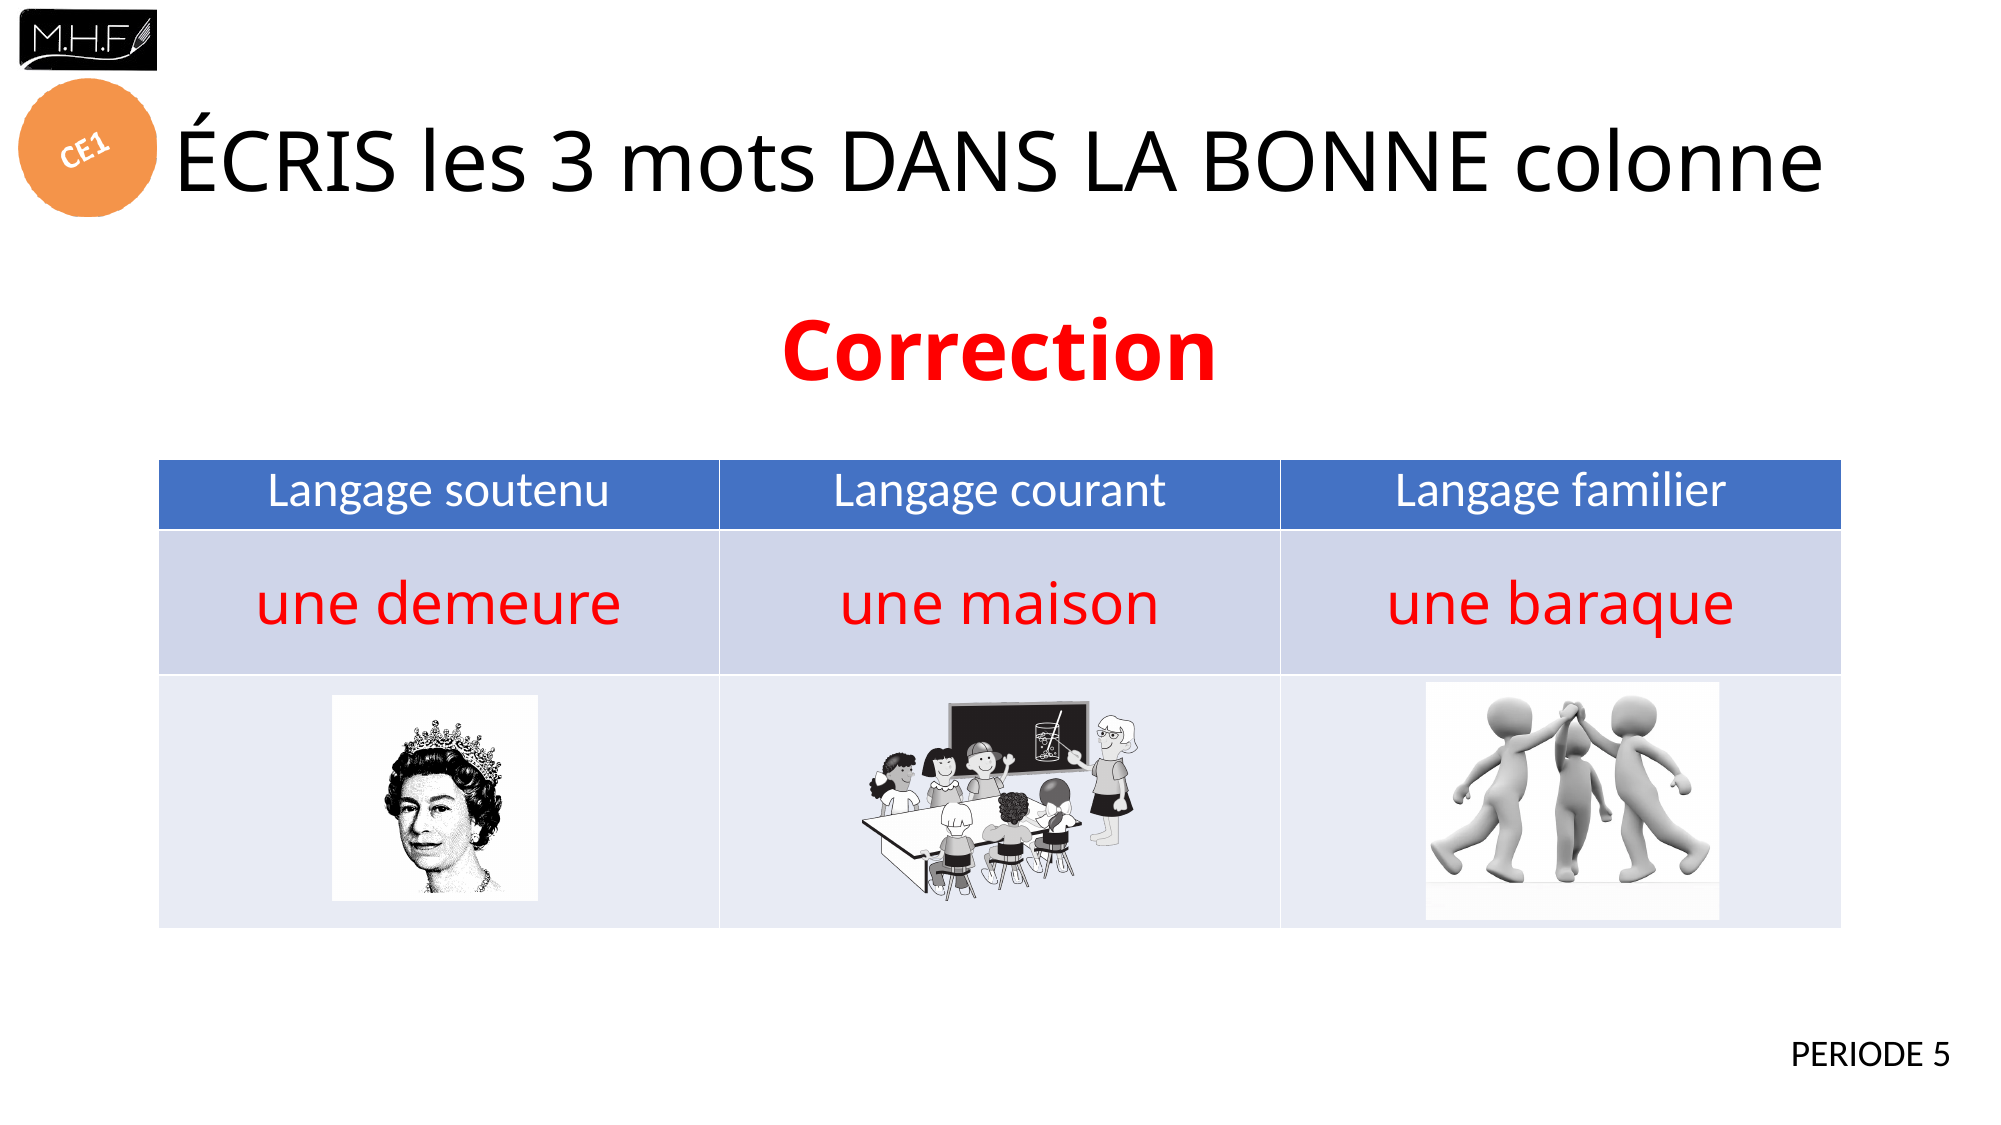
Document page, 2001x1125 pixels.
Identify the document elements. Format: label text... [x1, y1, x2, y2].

picture [16, 7, 157, 74]
picture [332, 695, 538, 901]
table_cell [720, 676, 1280, 928]
table_cell une baraque [1281, 531, 1841, 674]
table_cell une maison [720, 531, 1280, 674]
table_header Langage courant [720, 460, 1280, 529]
title ÉCRIS les 3 mots DANS LA BONNE colonne Correction [158, 102, 1842, 415]
table_cell [1281, 676, 1841, 928]
table_cell une demeure [159, 531, 719, 674]
table_header Langage soutenu [159, 460, 719, 529]
picture [862, 701, 1138, 901]
table_cell [159, 676, 719, 928]
picture [1425, 682, 1720, 920]
table_header Langage familier [1281, 460, 1841, 529]
text_box PERIODE 5 [1362, 1021, 1967, 1082]
picture [18, 78, 157, 218]
